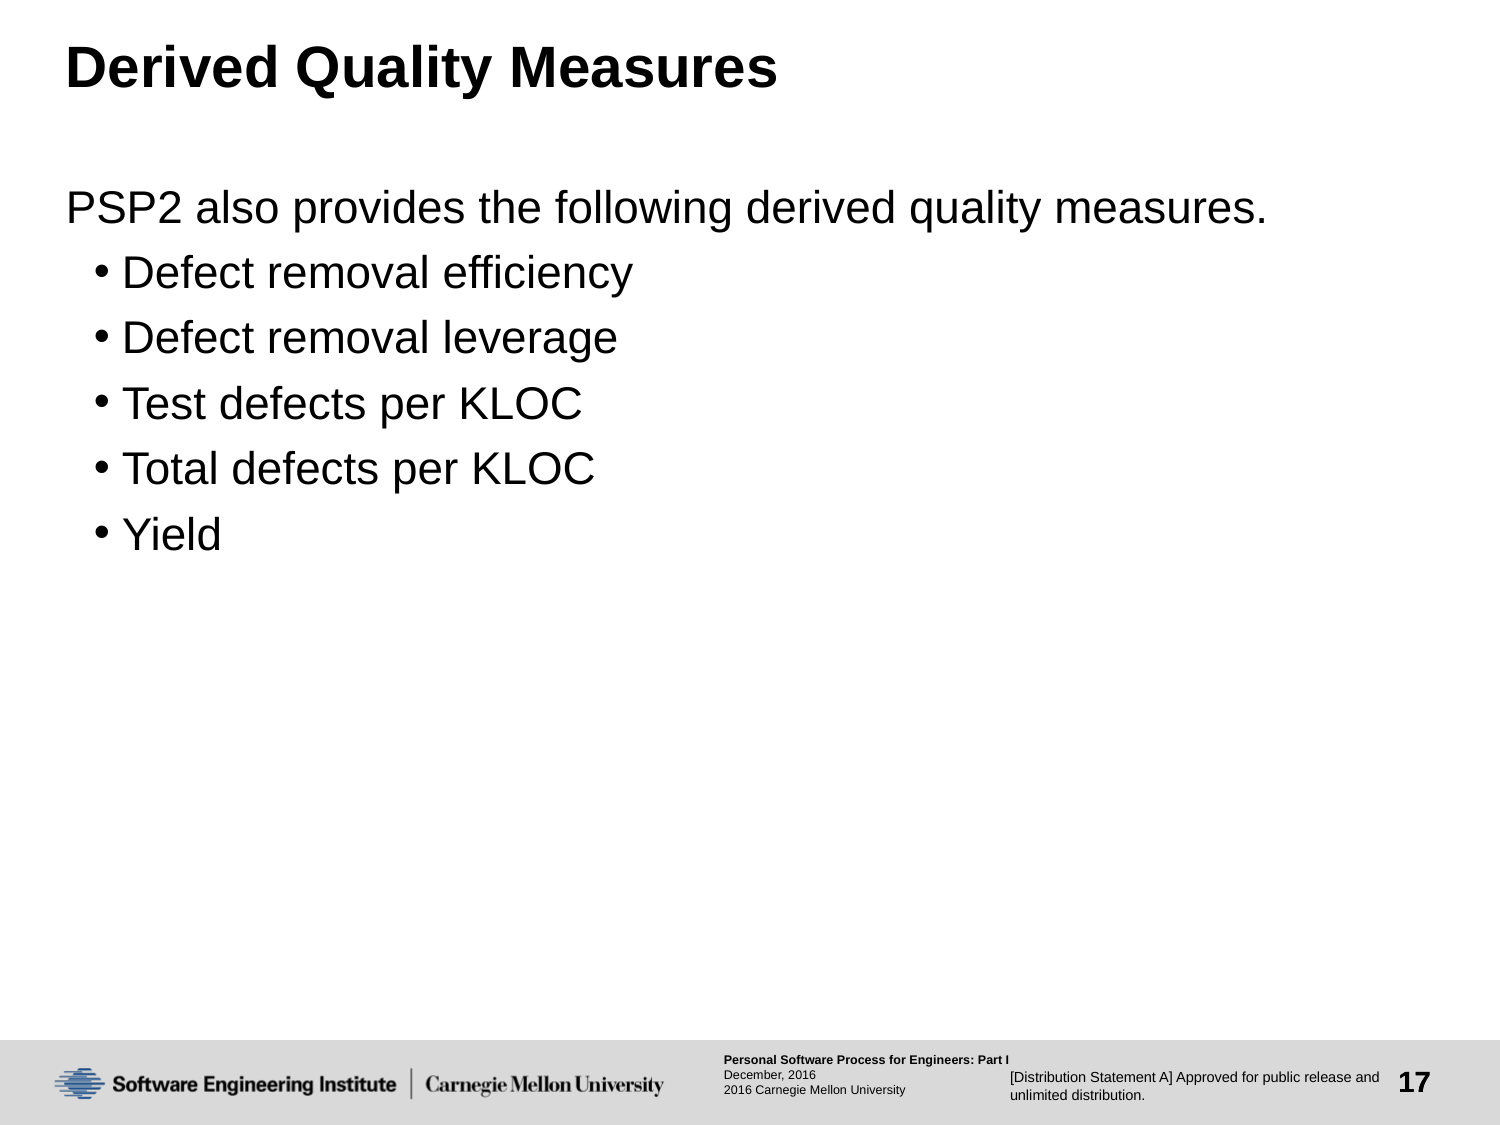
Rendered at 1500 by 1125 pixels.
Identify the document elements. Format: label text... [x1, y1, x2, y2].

title Derived Quality Measures [65, 37, 1313, 148]
picture [46, 1061, 673, 1104]
list PSP2 also provides the following derived quality measures. Defect removal efficiency Defect removal leverage Test defects per KLOC Total defects per KLOC Yield [65, 177, 1431, 1000]
